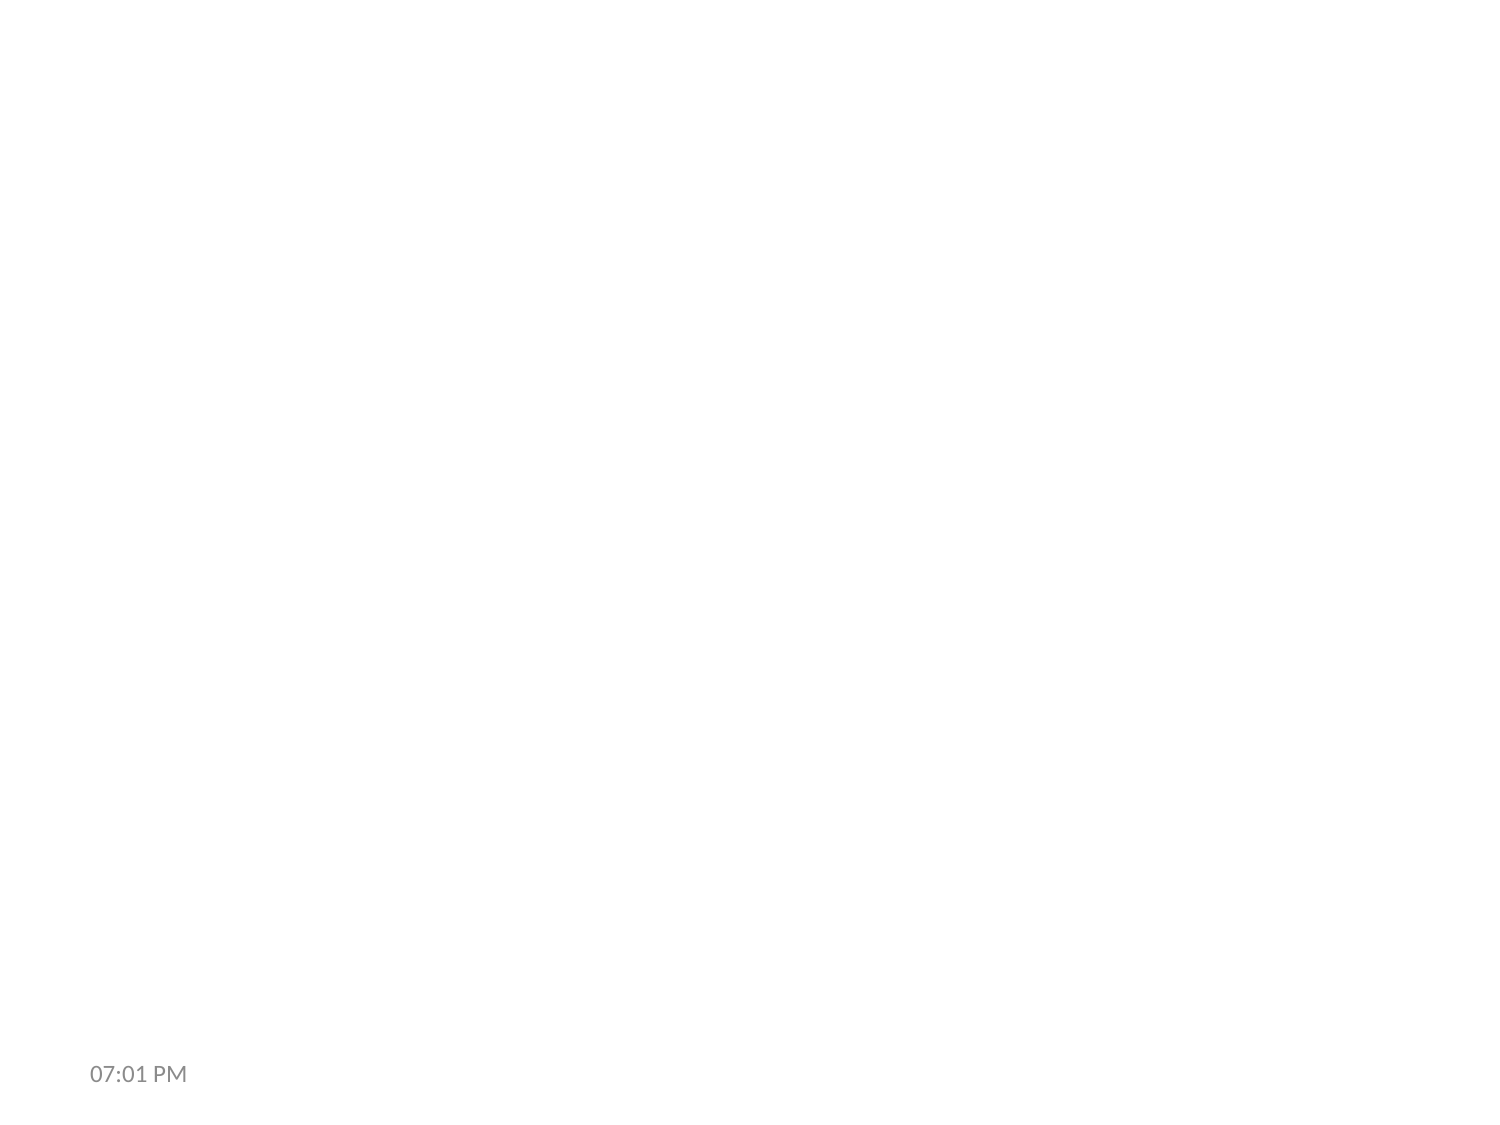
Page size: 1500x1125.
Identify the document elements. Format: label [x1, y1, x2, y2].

slide_number [75, 1042, 425, 1103]
